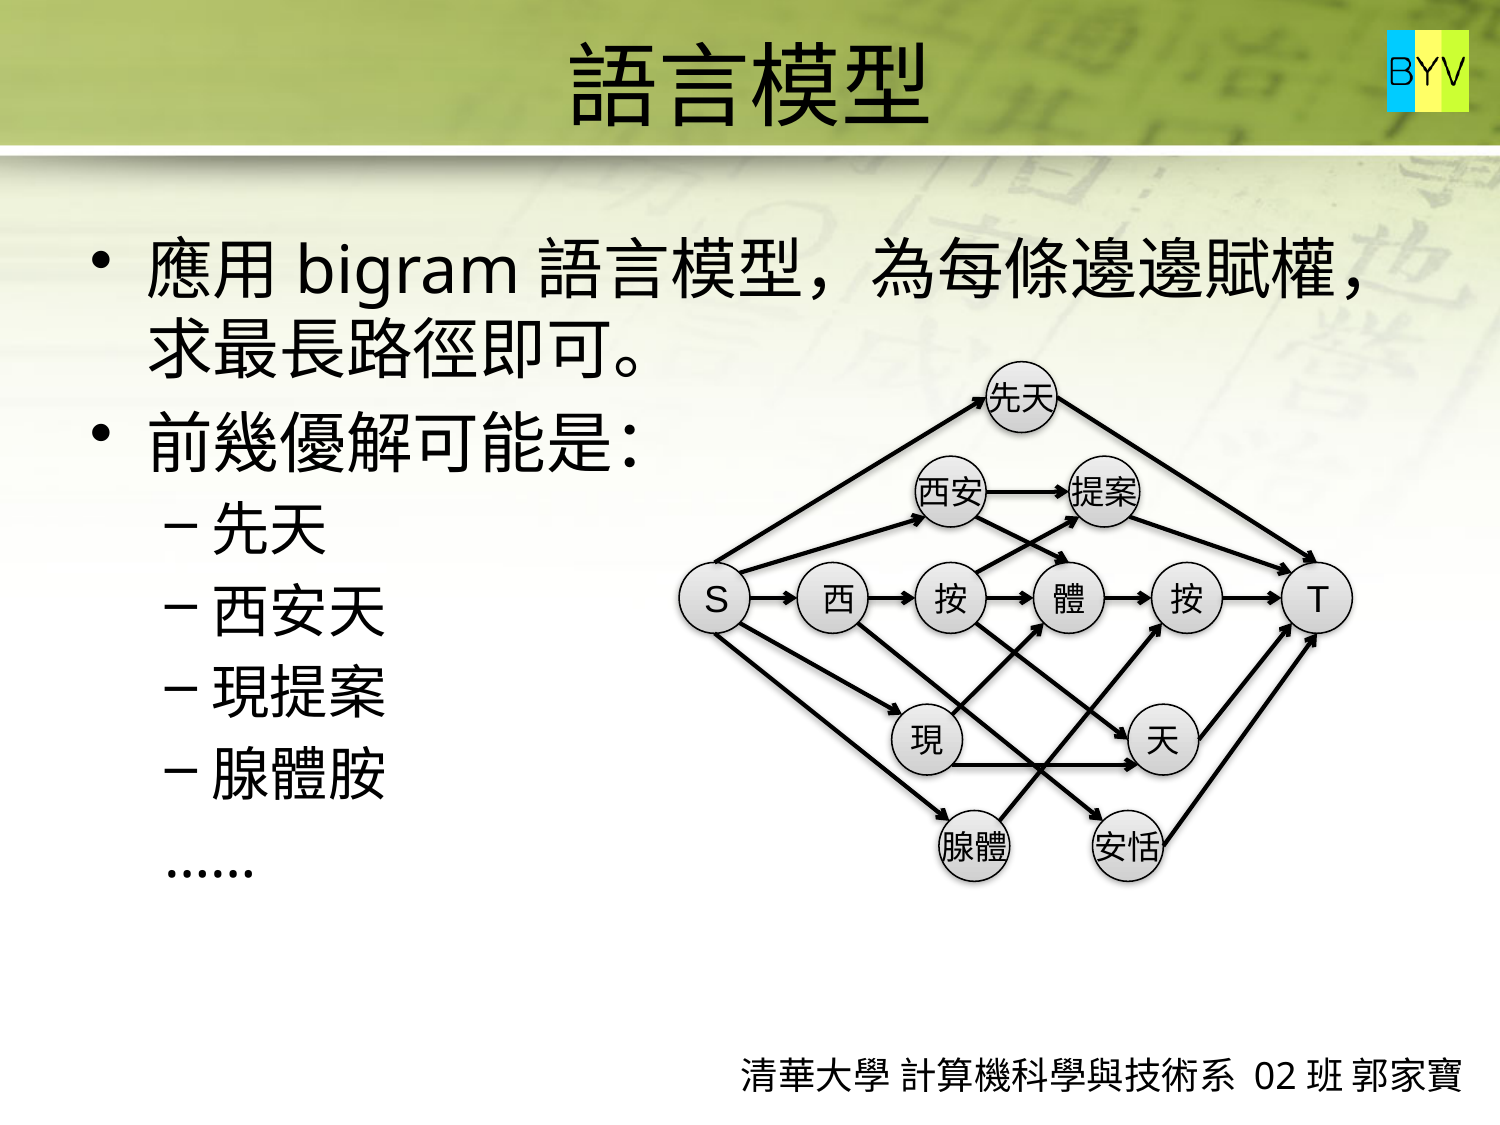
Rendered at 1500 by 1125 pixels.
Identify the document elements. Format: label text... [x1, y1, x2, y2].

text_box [678, 361, 1353, 882]
list 應用bigram語言模型，為每條邊邊賦權，求最長路徑即可。 前幾優解可能是： 先天 西安天 現提案 腺體胺 …… [75, 219, 1425, 988]
title 語言模型 [75, 20, 1425, 149]
picture [0, 0, 1500, 1125]
